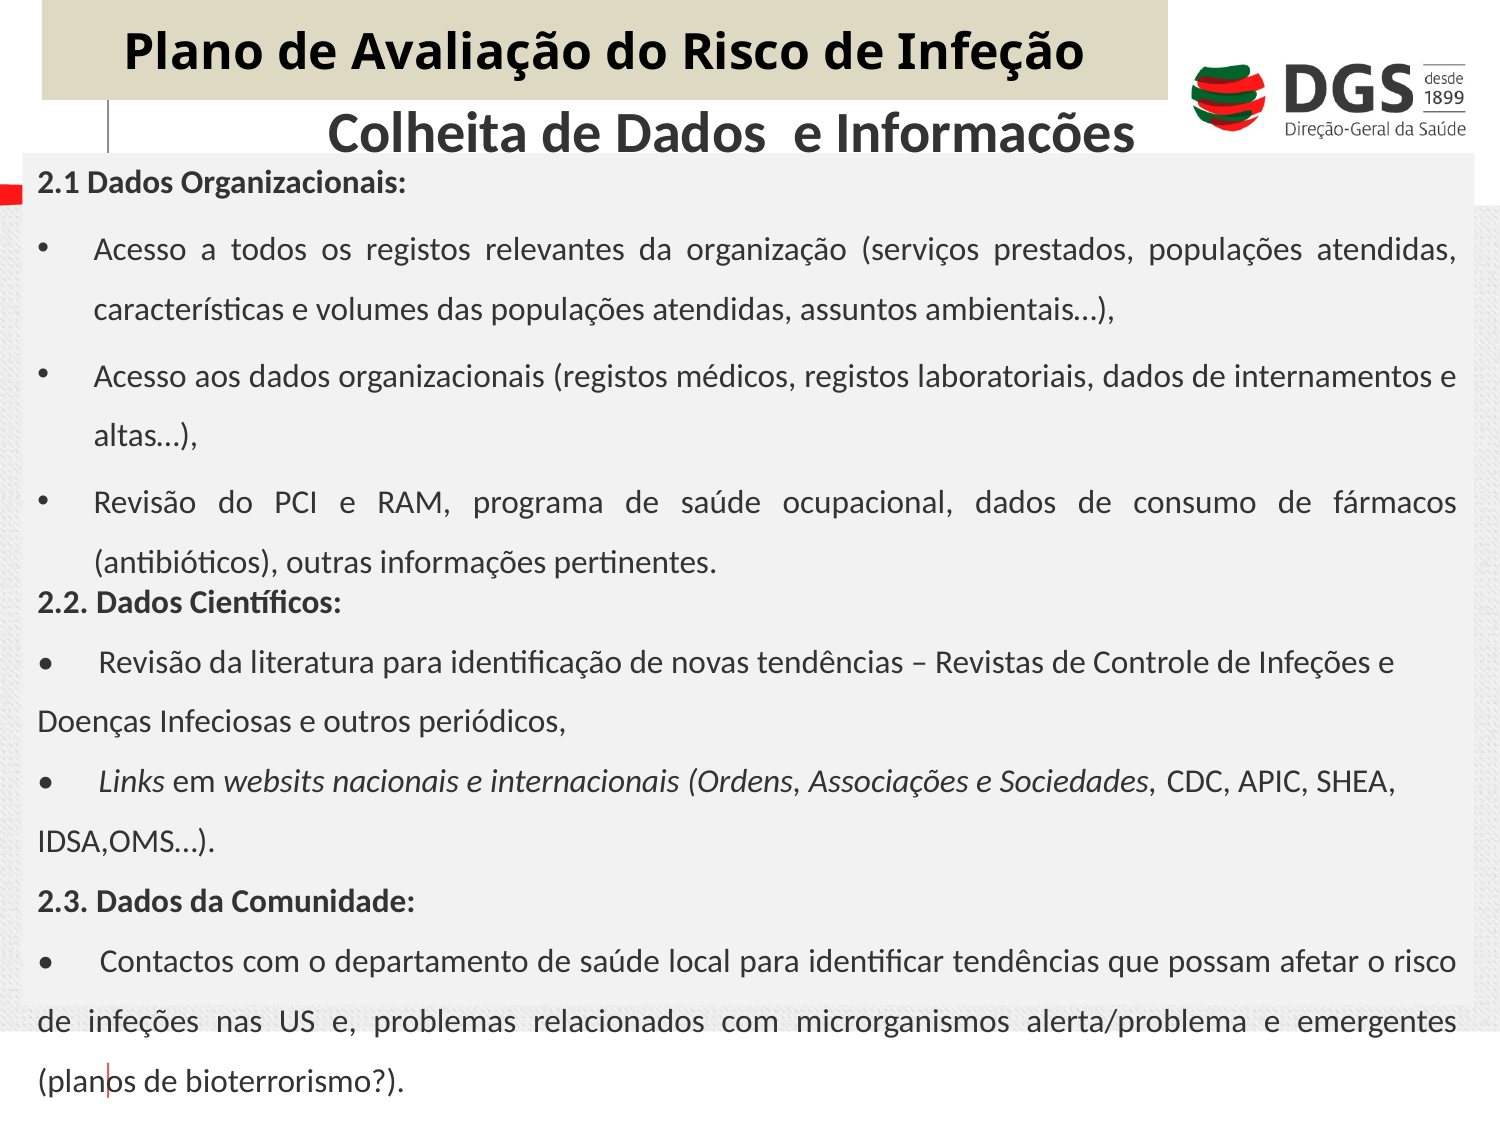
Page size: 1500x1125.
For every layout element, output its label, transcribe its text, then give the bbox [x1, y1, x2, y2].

picture [0, 0, 1500, 1125]
text_box Plano de Avaliação do Risco de Infeção [40, 0, 1170, 102]
list 2.1 Dados Organizacionais: Acesso a todos os registos relevantes da organização (serviços prestados, populações atendidas, características e volumes das populações atendidas, assuntos ambientais…), Acesso aos dados organizacionais (registos médicos, registos laboratoriais, dados de internamentos e altas…), Revisão do PCI e RAM, programa de saúde ocupacional, dados de consumo de fármacos (antibióticos), outras informações pertinentes. 2.2. Dados Científicos: • Revisão da literatura para identificação de novas tendências – Revistas de Controle de Infeções e Doenças Infeciosas e outros periódicos, • Links em websits nacionais e internacionais (Ordens, Associações e Sociedades, CDC, APIC, SHEA, IDSA,OMS…). 2.3. Dados da Comunidade: • Contactos com o departamento de saúde local para identificar tendências que possam afetar o risco de infeções nas US e, problemas relacionados com microrganismos alerta/problema e emergentes (planos de bioterrorismo?). [22, 152, 1475, 1006]
